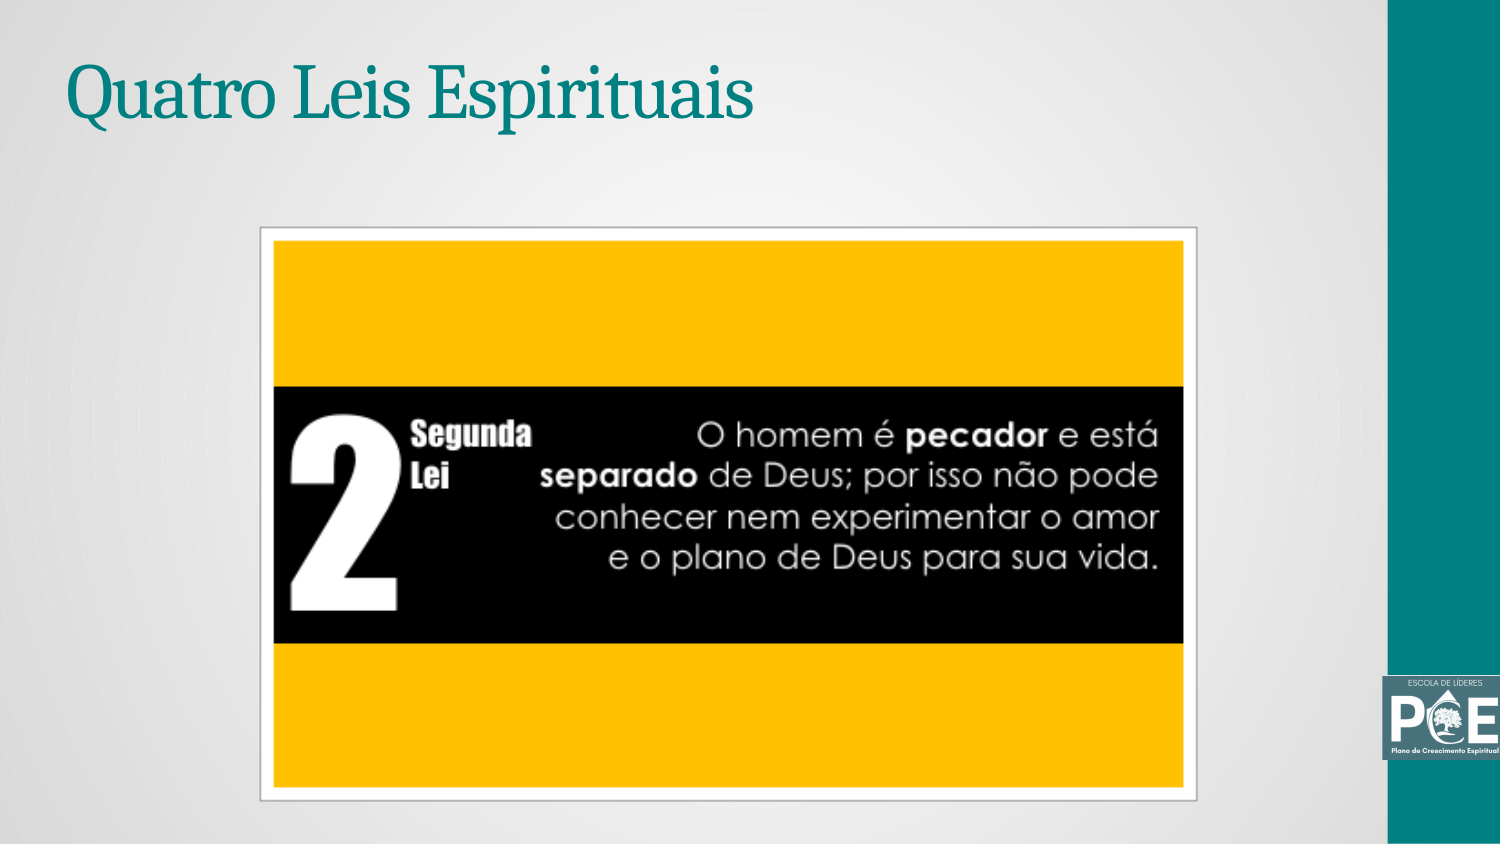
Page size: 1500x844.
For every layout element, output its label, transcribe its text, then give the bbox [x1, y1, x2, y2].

title Quatro Leis Espirituais [58, 25, 1459, 149]
picture [256, 223, 1202, 806]
picture [1382, 675, 1500, 760]
